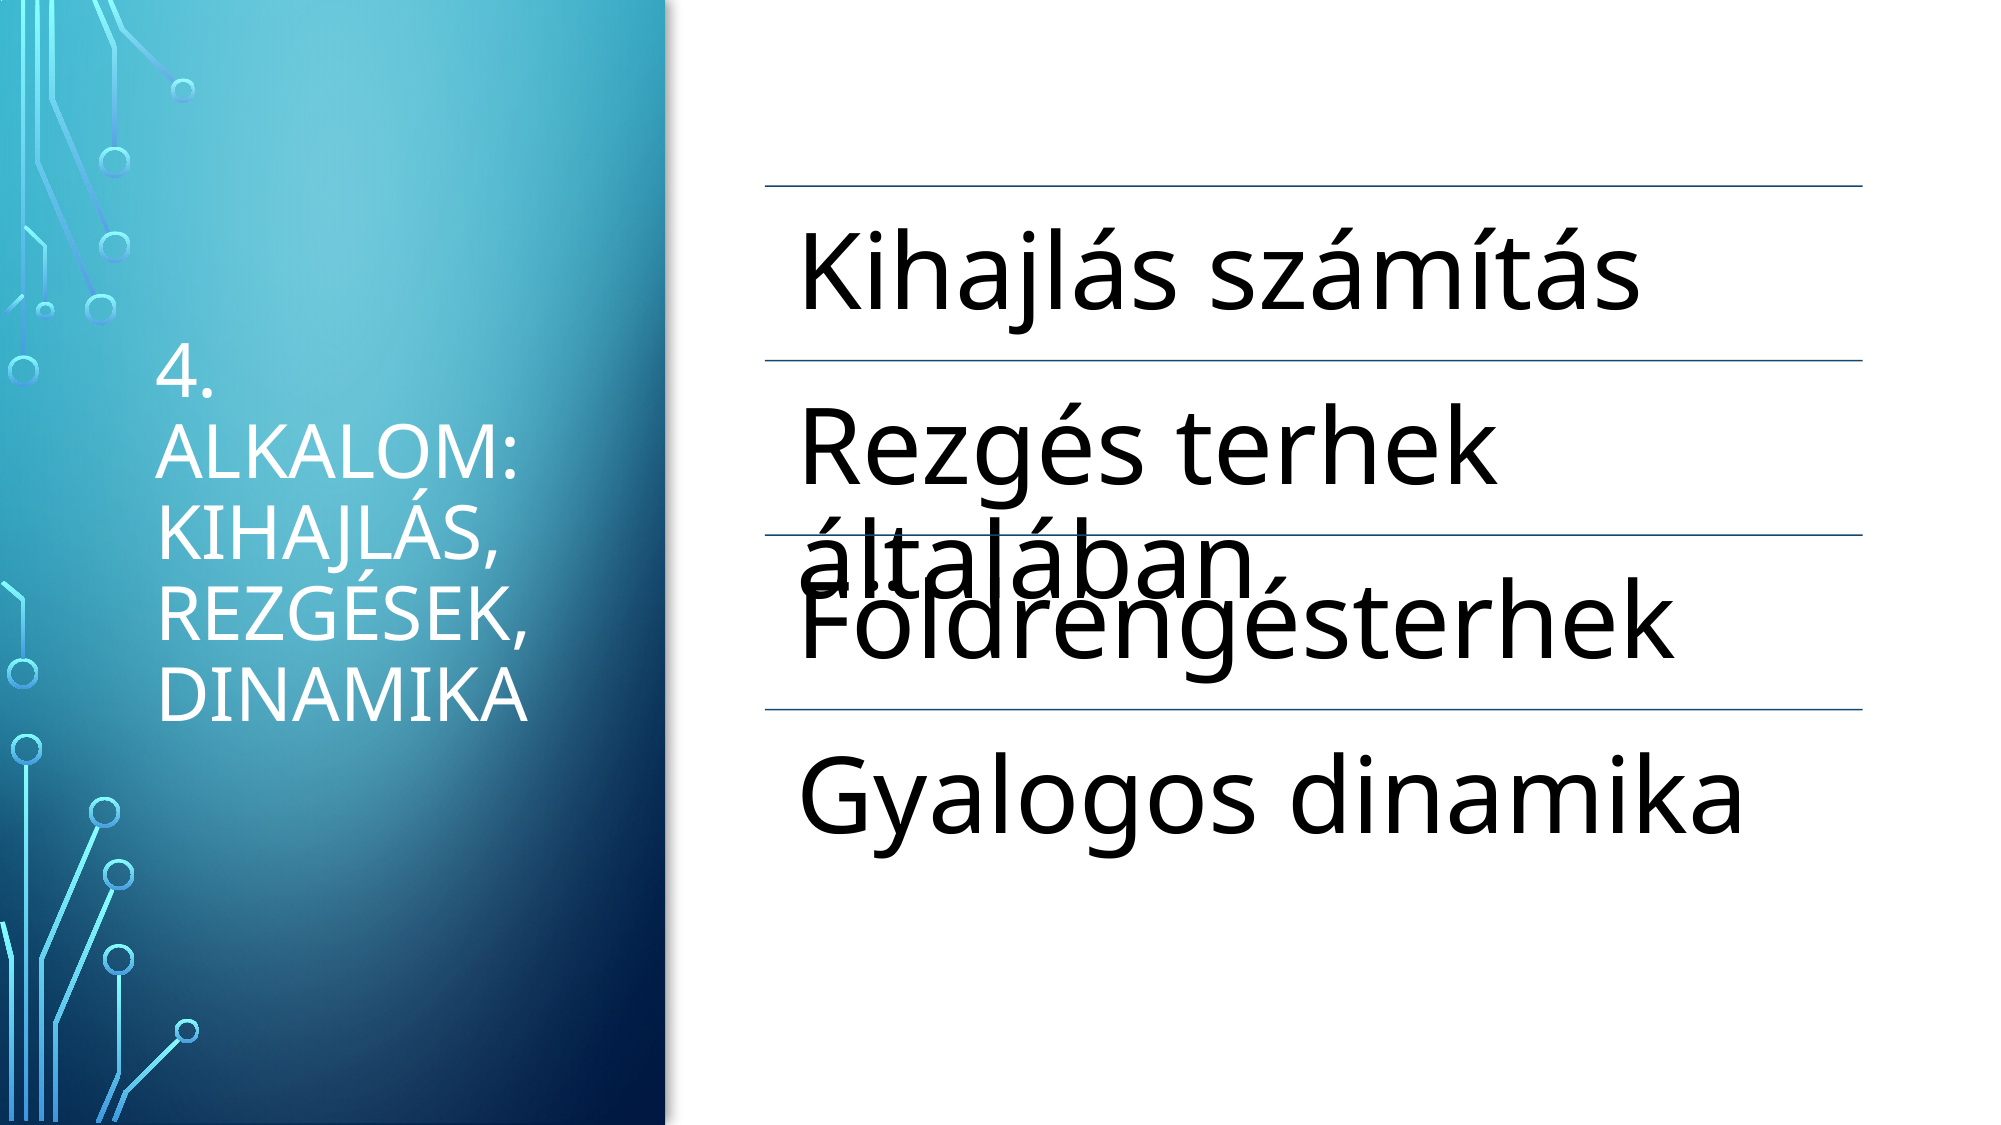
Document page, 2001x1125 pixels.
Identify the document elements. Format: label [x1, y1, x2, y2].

picture [0, 0, 667, 1125]
text_box [678, 0, 2000, 1125]
list [764, 185, 1863, 885]
